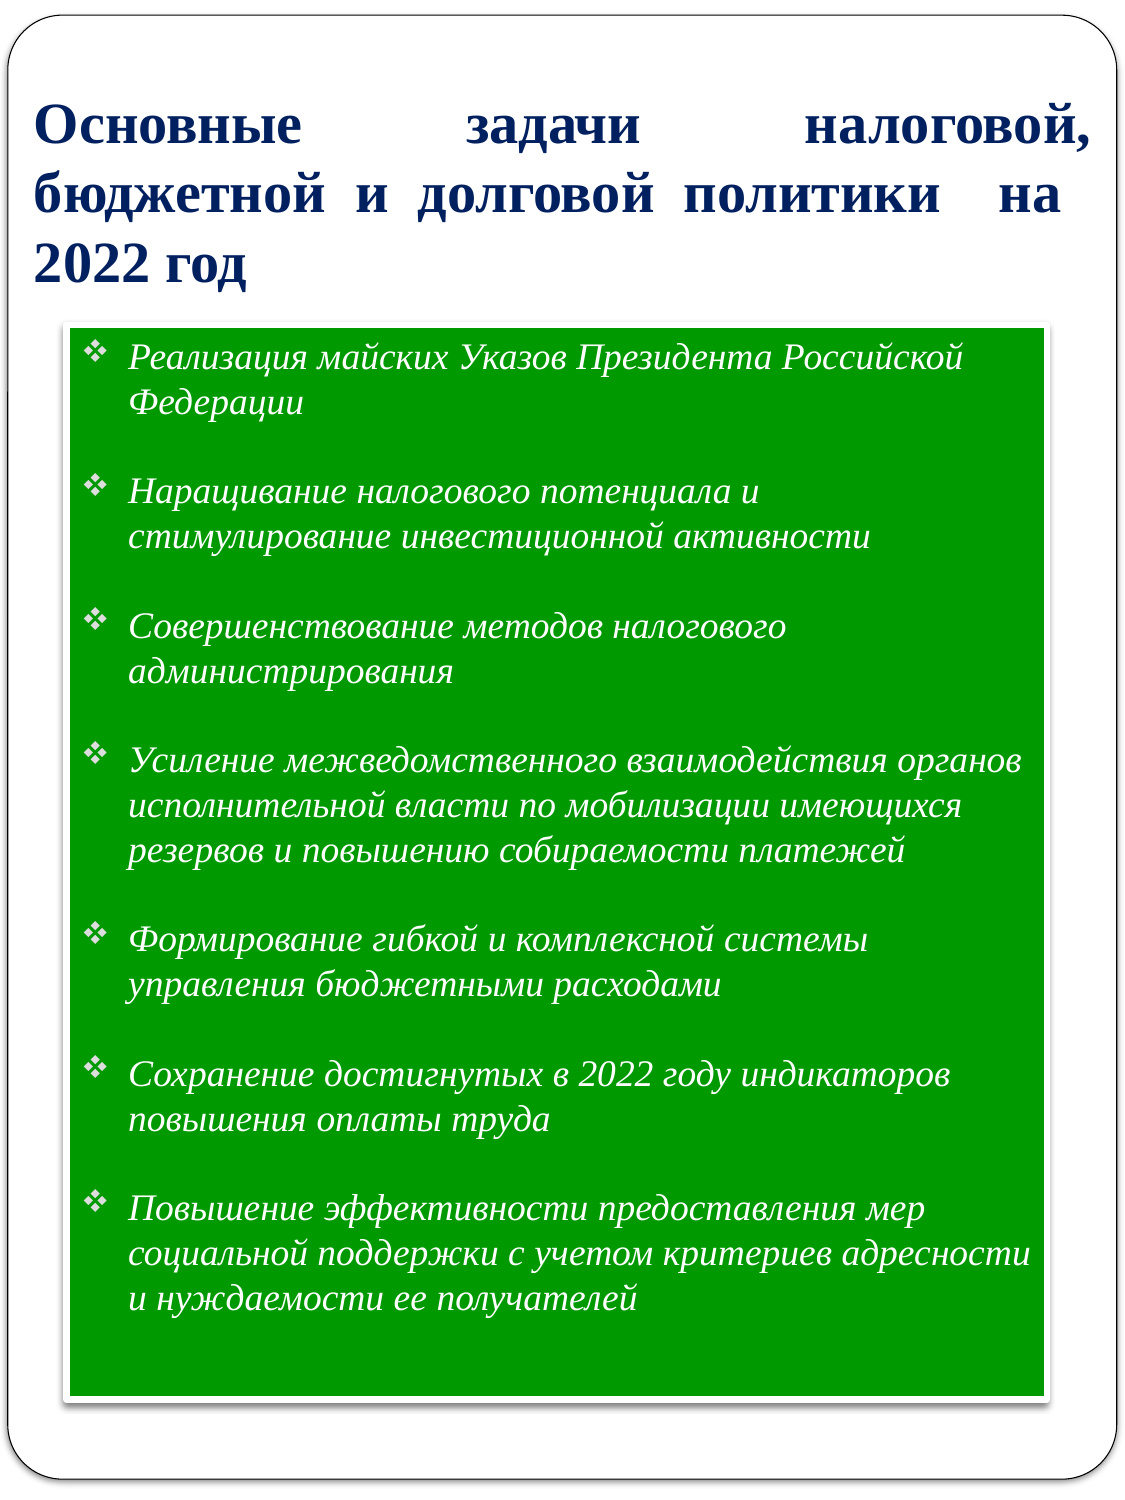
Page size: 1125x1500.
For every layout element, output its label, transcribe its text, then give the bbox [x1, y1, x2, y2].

list Реализация майских Указов Президента Российской Федерации Наращивание налогового потенциала и стимулирование инвестиционной активности Совершенствование методов налогового администрирования Усиление межведомственного взаимодействия органов исполнительной власти по мобилизации имеющихся резервов и повышению собираемости платежей Формирование гибкой и комплексной системы управления бюджетными расходами Сохранение достигнутых в 2022 году индикаторов повышения оплаты труда Повышение эффективности предоставления мер социальной поддержки с учетом критериев адресности и нуждаемости ее получателей [63, 322, 1050, 1403]
title Основные задачи налоговой, бюджетной и долговой политики на 2022 год [19, 59, 1106, 310]
